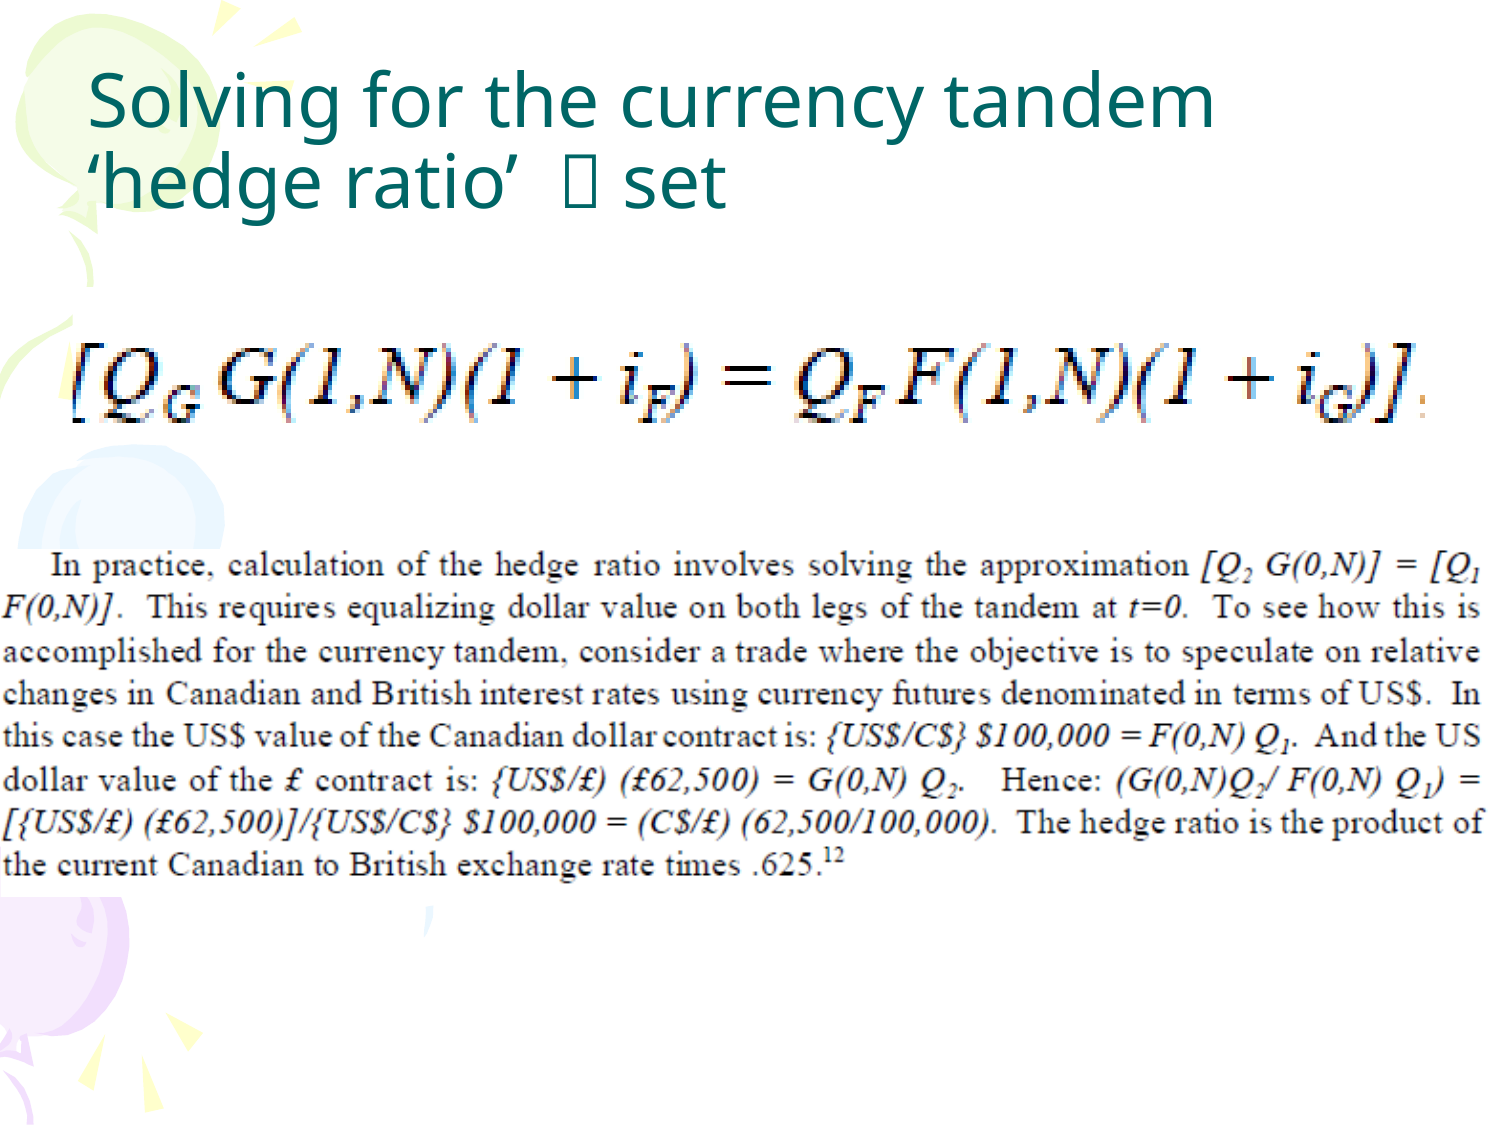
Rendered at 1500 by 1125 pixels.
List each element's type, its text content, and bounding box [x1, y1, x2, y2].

picture [72, 287, 1425, 423]
title Solving for the currency tandem ‘hedge ratio’  set [72, 16, 1425, 233]
picture [0, 549, 1500, 897]
